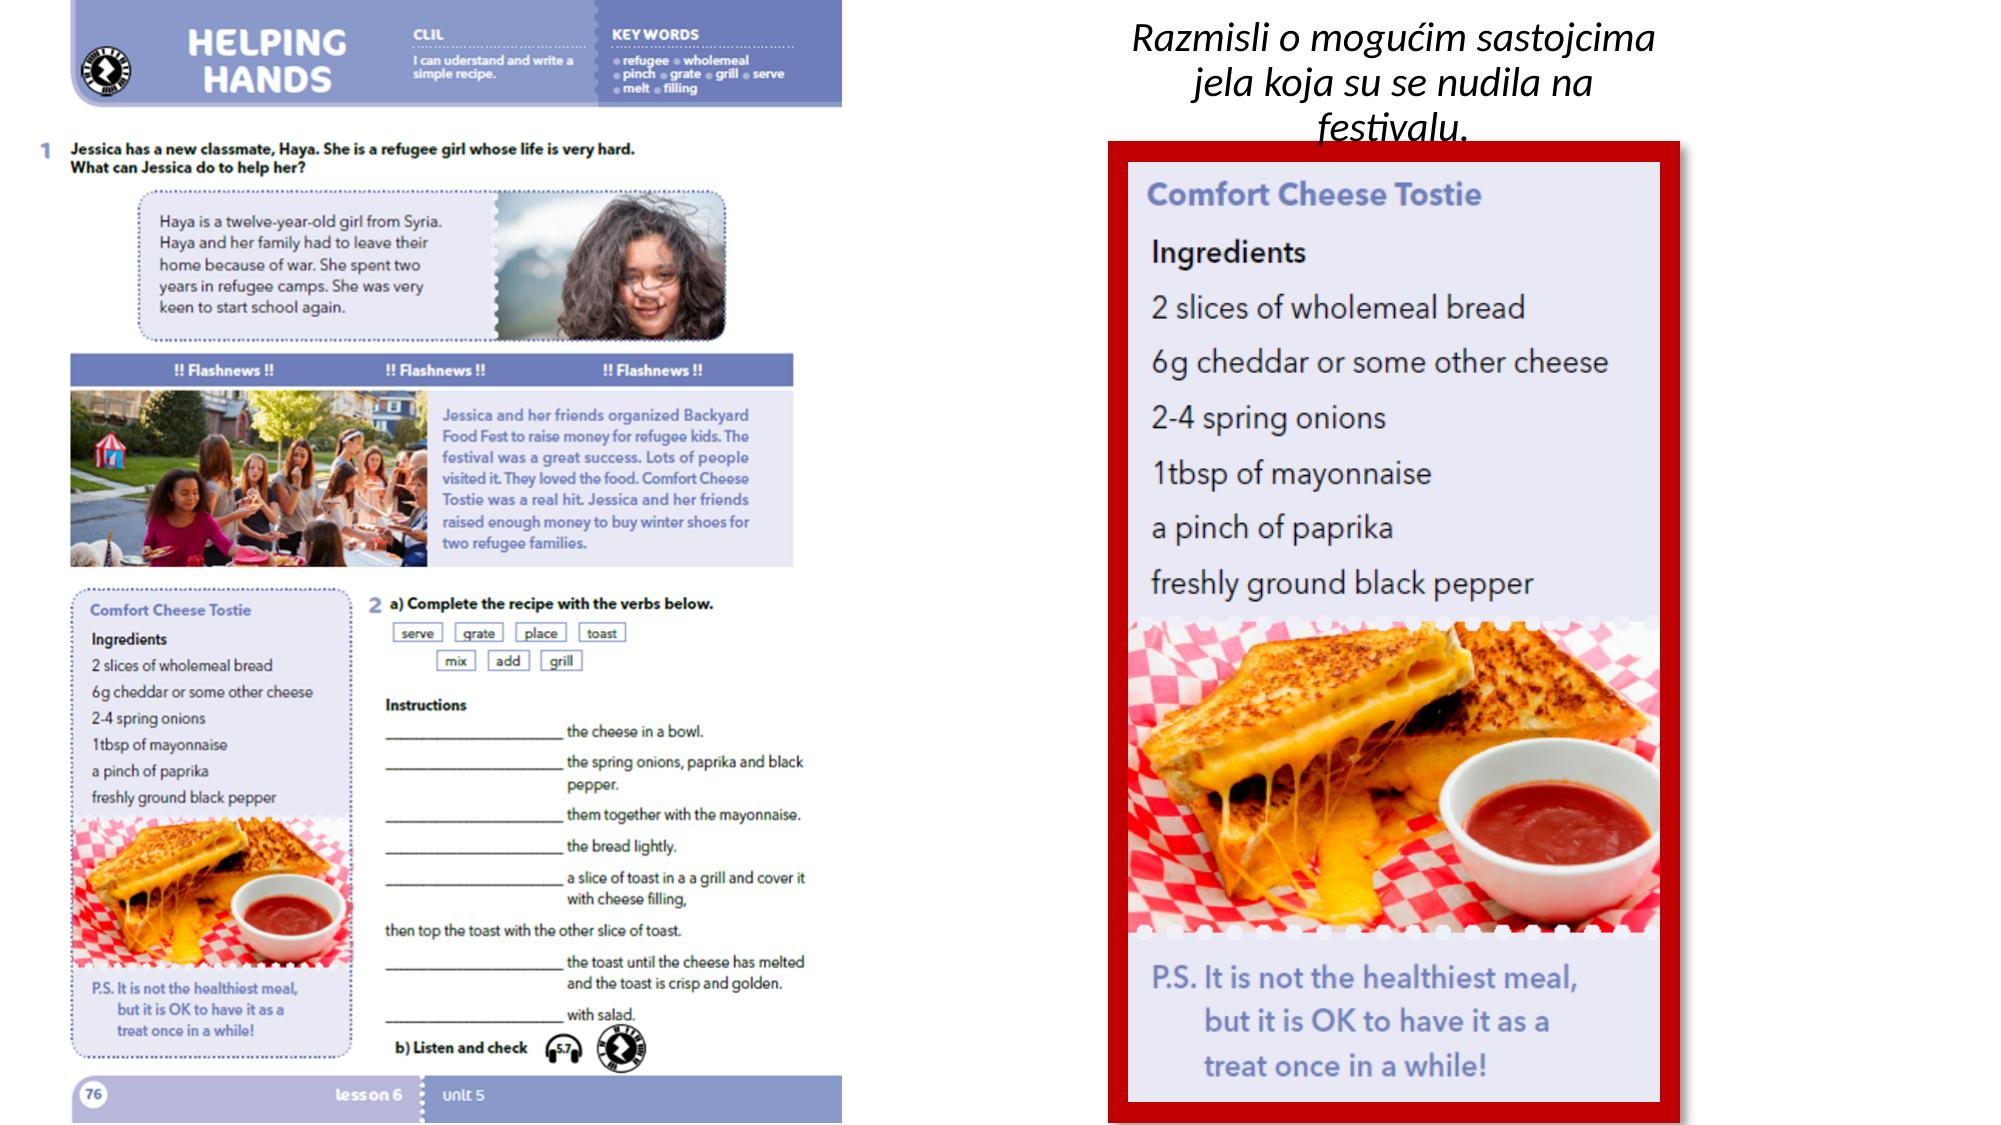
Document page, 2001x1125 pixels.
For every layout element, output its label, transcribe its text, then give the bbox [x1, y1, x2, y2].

picture [1128, 162, 1660, 1103]
picture [2, 0, 842, 1123]
text_box Razmisli o mogućim sastojcima jela koja su se nudila na festivalu. [1107, 8, 1681, 192]
